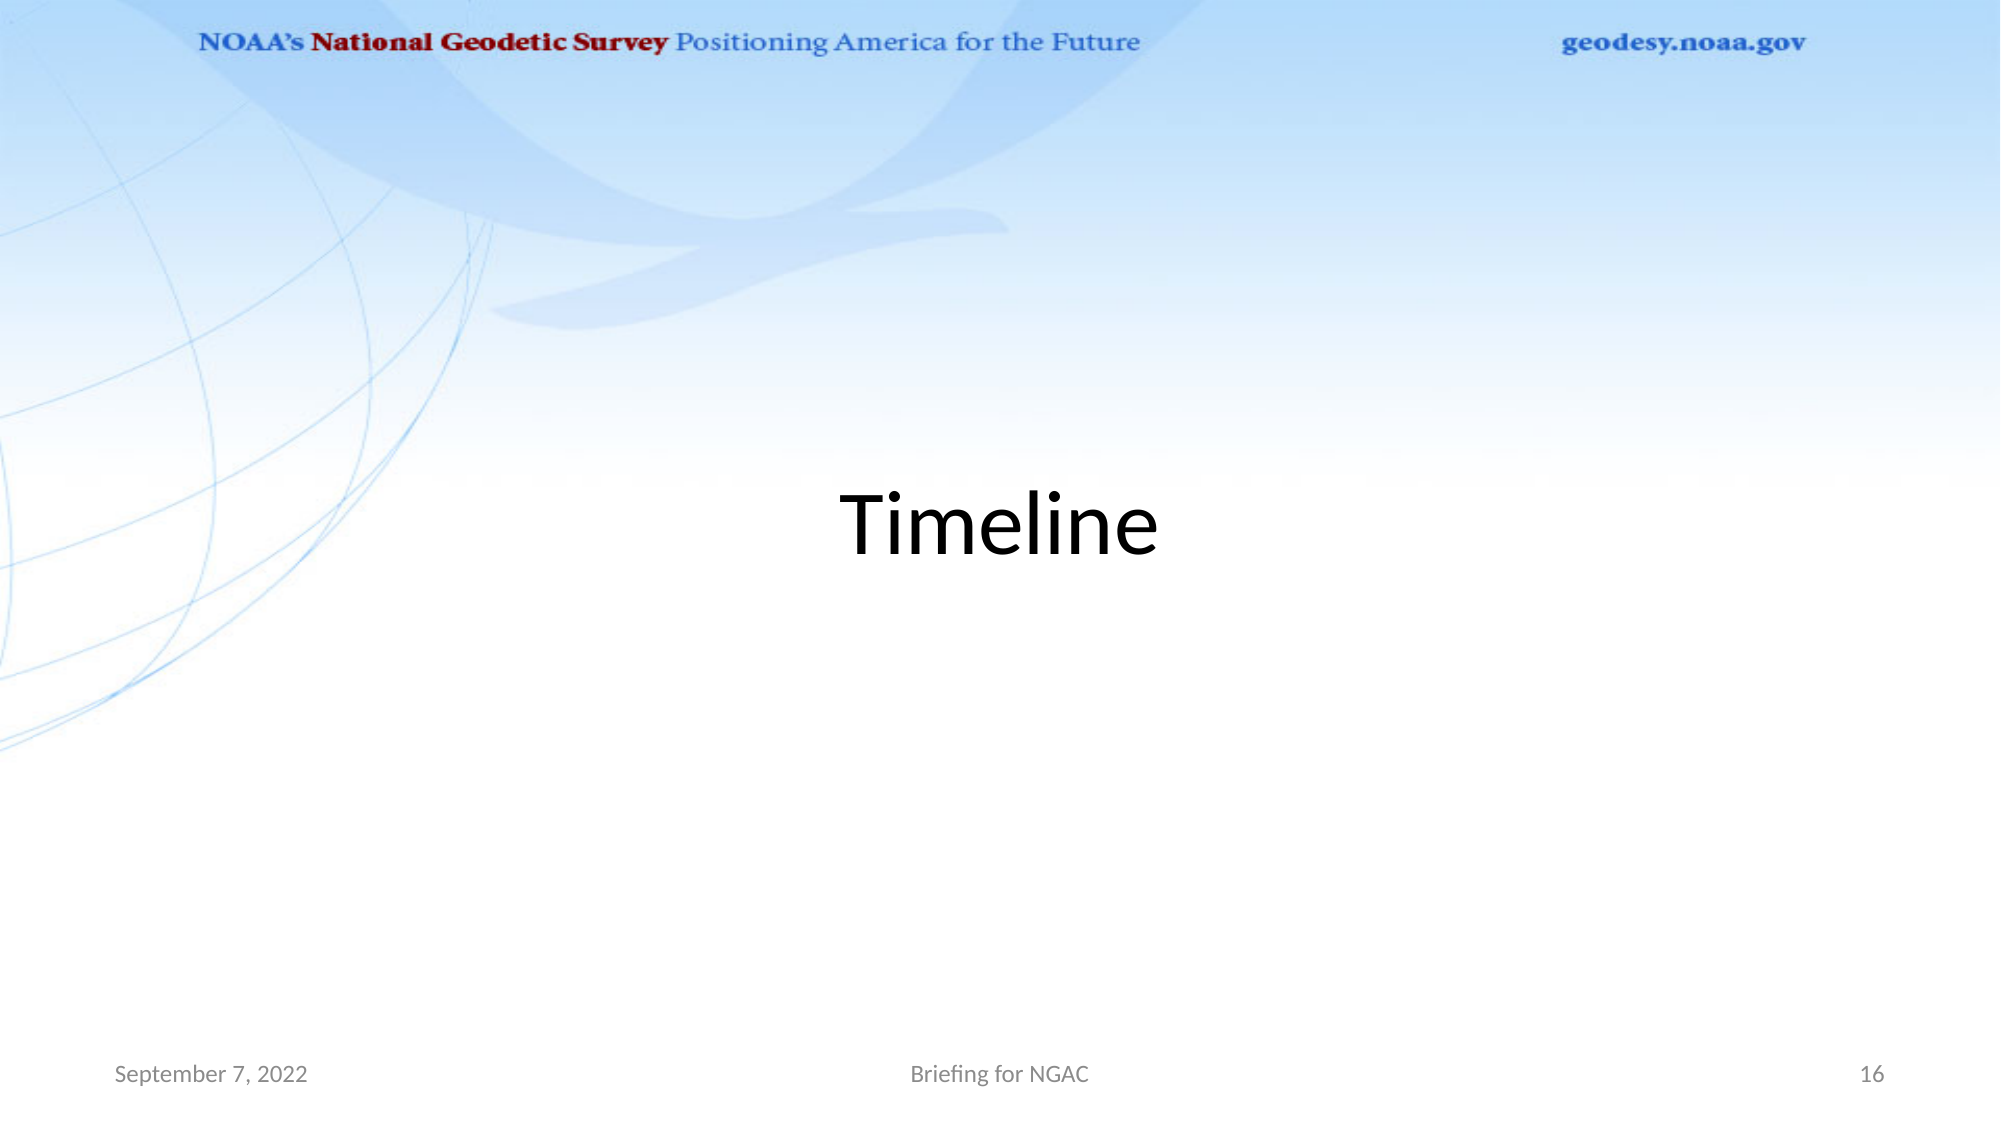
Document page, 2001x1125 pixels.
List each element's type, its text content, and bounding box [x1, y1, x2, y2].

slide_number 16 [1433, 1042, 1900, 1103]
footer Briefing for NGAC [683, 1042, 1317, 1103]
picture [0, 0, 2001, 1125]
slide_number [99, 1042, 567, 1103]
title Timeline [324, 423, 1675, 612]
